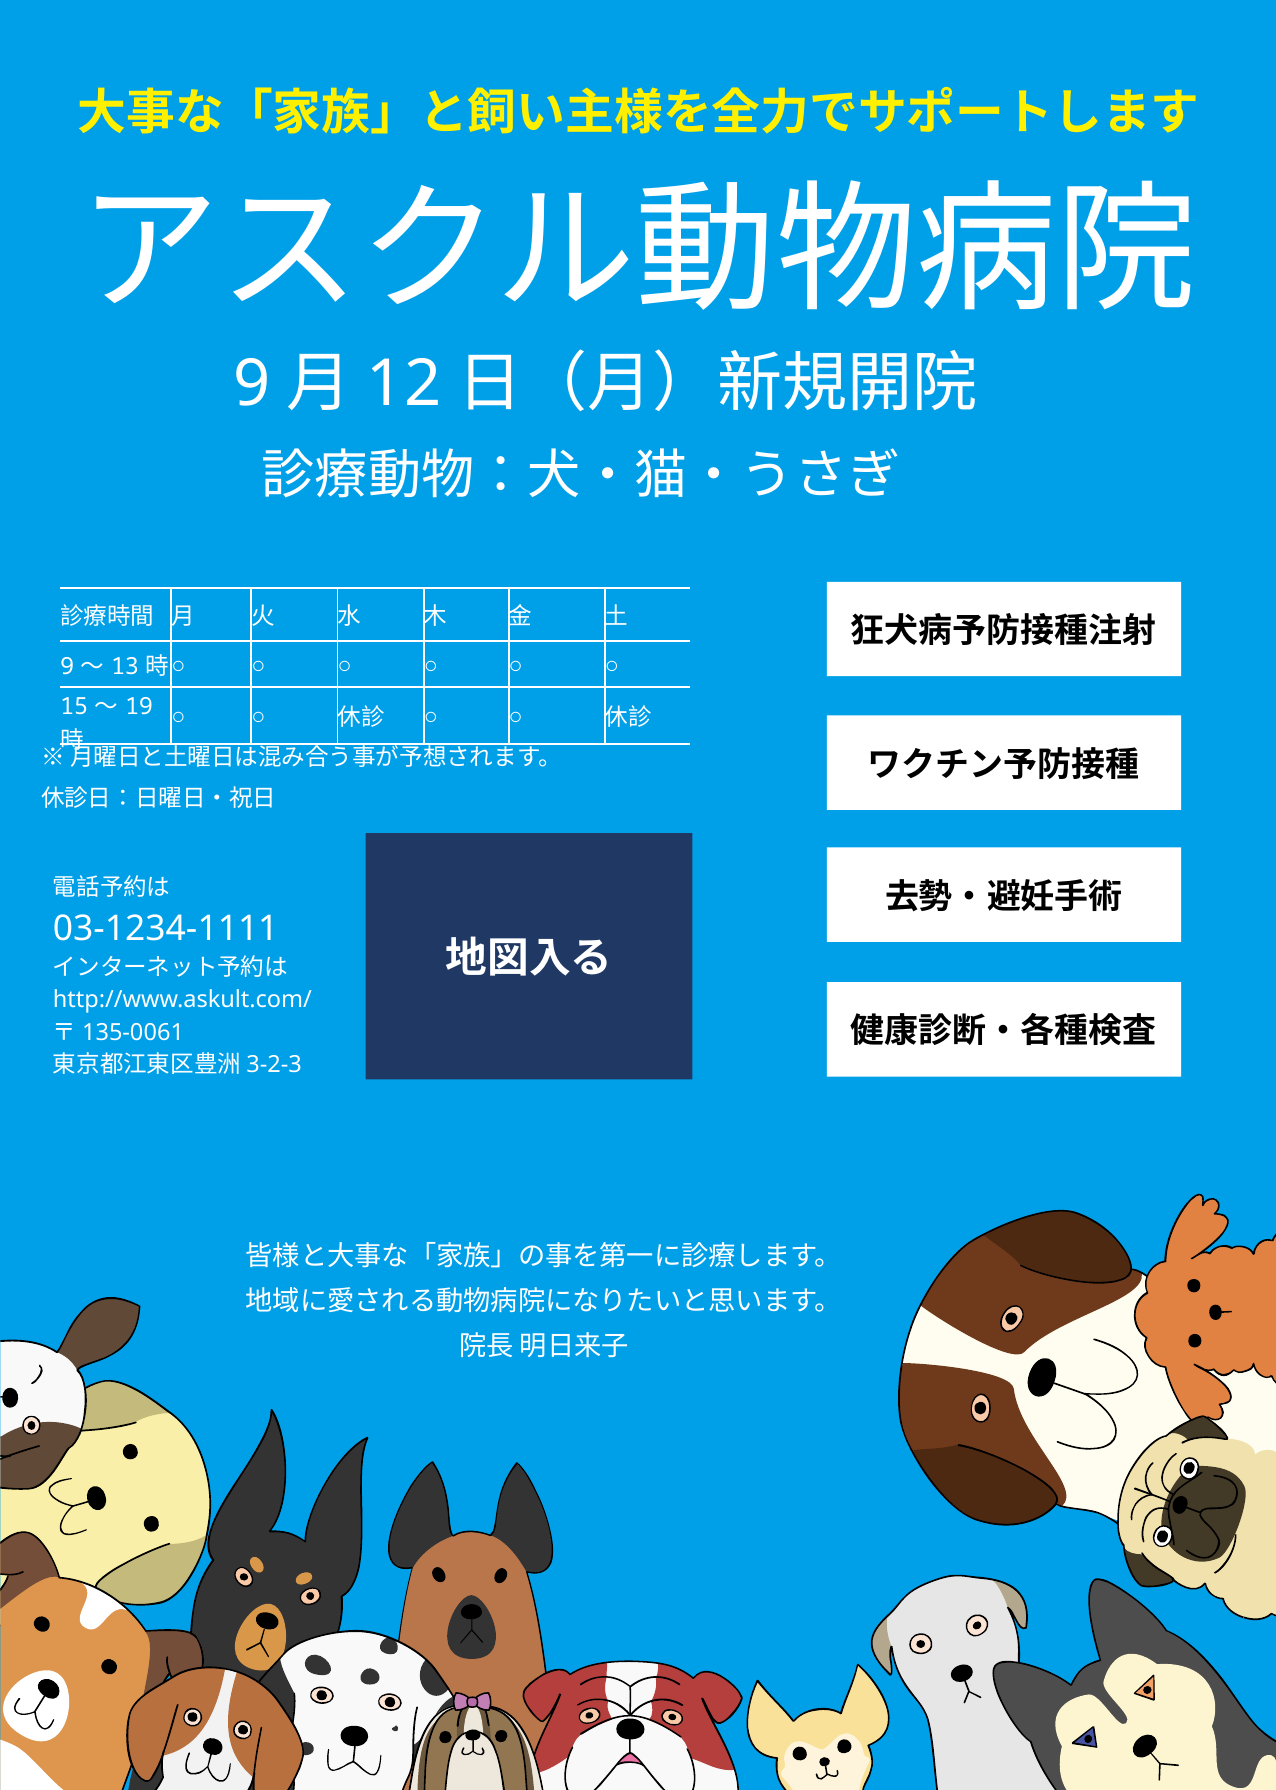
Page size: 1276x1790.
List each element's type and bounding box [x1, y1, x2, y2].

picture [709, 468, 718, 478]
picture [469, 355, 511, 409]
picture [248, 1243, 256, 1253]
picture [290, 1292, 294, 1308]
picture [827, 716, 1181, 809]
picture [140, 788, 154, 807]
picture [827, 582, 1181, 676]
picture [918, 354, 935, 409]
picture [828, 181, 909, 307]
picture [883, 354, 906, 409]
picture [330, 1289, 352, 1297]
picture [605, 710, 612, 725]
picture [472, 747, 478, 755]
picture [1068, 187, 1106, 309]
picture [283, 1244, 297, 1264]
picture [266, 479, 281, 496]
picture [44, 791, 49, 806]
picture [802, 1244, 814, 1253]
picture [568, 89, 611, 131]
picture [278, 958, 282, 971]
picture [187, 788, 201, 807]
picture [330, 1243, 351, 1254]
picture [631, 1289, 640, 1297]
picture [653, 449, 684, 466]
picture [251, 1251, 267, 1267]
picture [608, 605, 624, 624]
picture [432, 605, 437, 625]
picture [861, 91, 903, 131]
picture [491, 106, 504, 125]
picture [147, 928, 163, 940]
picture [637, 451, 651, 496]
picture [655, 470, 682, 497]
picture [256, 88, 271, 118]
picture [107, 222, 153, 302]
picture [53, 788, 58, 807]
picture [530, 449, 577, 496]
picture [641, 183, 766, 308]
picture [287, 471, 304, 483]
picture [616, 707, 621, 726]
picture [603, 1340, 626, 1356]
picture [603, 1243, 624, 1266]
picture [785, 352, 810, 408]
picture [54, 877, 64, 894]
picture [276, 100, 317, 133]
picture [756, 452, 778, 457]
picture [722, 392, 729, 403]
picture [605, 1289, 609, 1301]
picture [208, 97, 220, 106]
picture [289, 354, 339, 409]
picture [393, 1252, 401, 1261]
picture [552, 1335, 569, 1356]
picture [714, 1244, 733, 1252]
picture [802, 1289, 814, 1298]
picture [899, 1195, 1276, 1619]
picture [92, 788, 106, 807]
picture [632, 121, 642, 129]
picture [285, 479, 309, 496]
picture [1064, 91, 1096, 132]
picture [176, 606, 190, 624]
picture [657, 351, 671, 410]
picture [424, 449, 442, 497]
picture [1020, 91, 1045, 131]
picture [769, 1289, 785, 1309]
picture [180, 90, 202, 122]
picture [569, 193, 627, 300]
picture [256, 1288, 266, 1309]
picture [439, 1296, 450, 1306]
picture [202, 915, 210, 939]
picture [276, 1243, 281, 1266]
picture [960, 107, 999, 113]
picture [1111, 90, 1143, 131]
picture [149, 1053, 167, 1073]
picture [257, 788, 271, 807]
picture [190, 105, 218, 131]
picture [240, 788, 250, 796]
picture [568, 351, 582, 410]
picture [356, 1243, 379, 1266]
picture [242, 966, 246, 976]
picture [856, 479, 883, 495]
picture [549, 96, 561, 122]
picture [713, 1289, 731, 1300]
picture [282, 1296, 288, 1303]
picture [522, 95, 542, 129]
picture [749, 353, 779, 409]
picture [436, 747, 444, 758]
picture [854, 452, 890, 482]
picture [330, 488, 337, 495]
picture [91, 611, 104, 617]
picture [226, 915, 230, 939]
picture [1109, 181, 1188, 222]
picture [323, 88, 367, 133]
picture [805, 477, 834, 495]
picture [509, 612, 529, 625]
picture [62, 729, 82, 746]
picture [75, 926, 91, 940]
picture [55, 1053, 73, 1073]
picture [769, 1244, 785, 1264]
picture [317, 449, 364, 497]
picture [910, 110, 921, 123]
picture [160, 878, 164, 891]
picture [231, 787, 237, 794]
picture [441, 449, 471, 496]
picture [127, 915, 143, 939]
picture [0, 1298, 741, 1790]
picture [439, 1243, 461, 1249]
picture [494, 1291, 515, 1306]
picture [355, 488, 363, 495]
picture [533, 1334, 544, 1355]
picture [616, 88, 632, 133]
picture [266, 449, 312, 467]
picture [577, 1333, 599, 1356]
picture [872, 1576, 1276, 1790]
picture [427, 1242, 434, 1259]
picture [922, 181, 1050, 307]
picture [76, 915, 90, 925]
picture [451, 1289, 461, 1306]
picture [113, 915, 117, 939]
picture [803, 451, 839, 479]
picture [167, 915, 184, 939]
picture [603, 468, 612, 478]
picture [375, 186, 480, 303]
picture [522, 1334, 530, 1351]
picture [497, 483, 504, 489]
picture [371, 450, 417, 496]
picture [1155, 90, 1195, 131]
picture [827, 848, 1181, 941]
picture [750, 464, 782, 495]
picture [590, 354, 640, 409]
picture [425, 744, 433, 758]
picture [668, 90, 706, 131]
picture [853, 354, 876, 410]
picture [189, 747, 194, 763]
picture [366, 834, 692, 1079]
picture [633, 89, 660, 133]
picture [748, 1666, 888, 1790]
picture [276, 88, 317, 102]
picture [247, 1288, 254, 1306]
picture [287, 463, 299, 473]
picture [802, 1254, 807, 1264]
picture [97, 197, 208, 245]
picture [168, 744, 184, 765]
picture [961, 219, 1049, 309]
picture [248, 748, 252, 761]
picture [827, 983, 1181, 1076]
picture [497, 457, 504, 463]
picture [492, 1250, 499, 1267]
picture [477, 1290, 488, 1304]
picture [506, 194, 544, 300]
picture [764, 88, 804, 132]
picture [225, 1053, 238, 1073]
picture [160, 788, 165, 804]
picture [373, 359, 389, 404]
picture [863, 380, 896, 408]
picture [354, 744, 374, 766]
picture [584, 1297, 592, 1306]
picture [562, 451, 572, 459]
picture [428, 91, 460, 130]
picture [813, 93, 851, 130]
picture [267, 757, 275, 765]
picture [714, 88, 757, 132]
picture [802, 1299, 807, 1309]
picture [470, 88, 512, 133]
picture [933, 382, 974, 409]
picture [684, 1258, 691, 1266]
picture [742, 392, 748, 401]
picture [210, 990, 215, 1006]
picture [216, 747, 230, 766]
picture [1120, 222, 1177, 230]
picture [443, 1306, 453, 1311]
picture [372, 103, 387, 133]
picture [465, 1243, 488, 1261]
picture [1100, 247, 1190, 308]
picture [547, 1243, 570, 1266]
picture [109, 605, 129, 622]
picture [122, 747, 136, 766]
picture [265, 915, 270, 939]
picture [95, 747, 100, 763]
picture [384, 1293, 392, 1310]
picture [232, 796, 237, 807]
picture [349, 707, 354, 726]
picture [781, 181, 834, 309]
picture [235, 200, 343, 300]
picture [55, 915, 71, 940]
picture [75, 747, 89, 765]
picture [940, 110, 950, 123]
picture [408, 359, 437, 404]
picture [198, 1054, 213, 1060]
picture [938, 351, 973, 369]
picture [237, 359, 266, 405]
picture [102, 1053, 112, 1073]
picture [378, 747, 384, 755]
picture [345, 605, 353, 624]
picture [81, 1059, 95, 1065]
picture [131, 1055, 145, 1072]
picture [490, 98, 505, 102]
picture [911, 88, 951, 131]
picture [245, 915, 250, 939]
picture [924, 209, 941, 236]
picture [80, 88, 123, 132]
picture [721, 351, 750, 409]
picture [150, 915, 162, 925]
picture [128, 88, 172, 133]
picture [340, 710, 345, 725]
picture [147, 655, 167, 672]
picture [807, 353, 844, 409]
